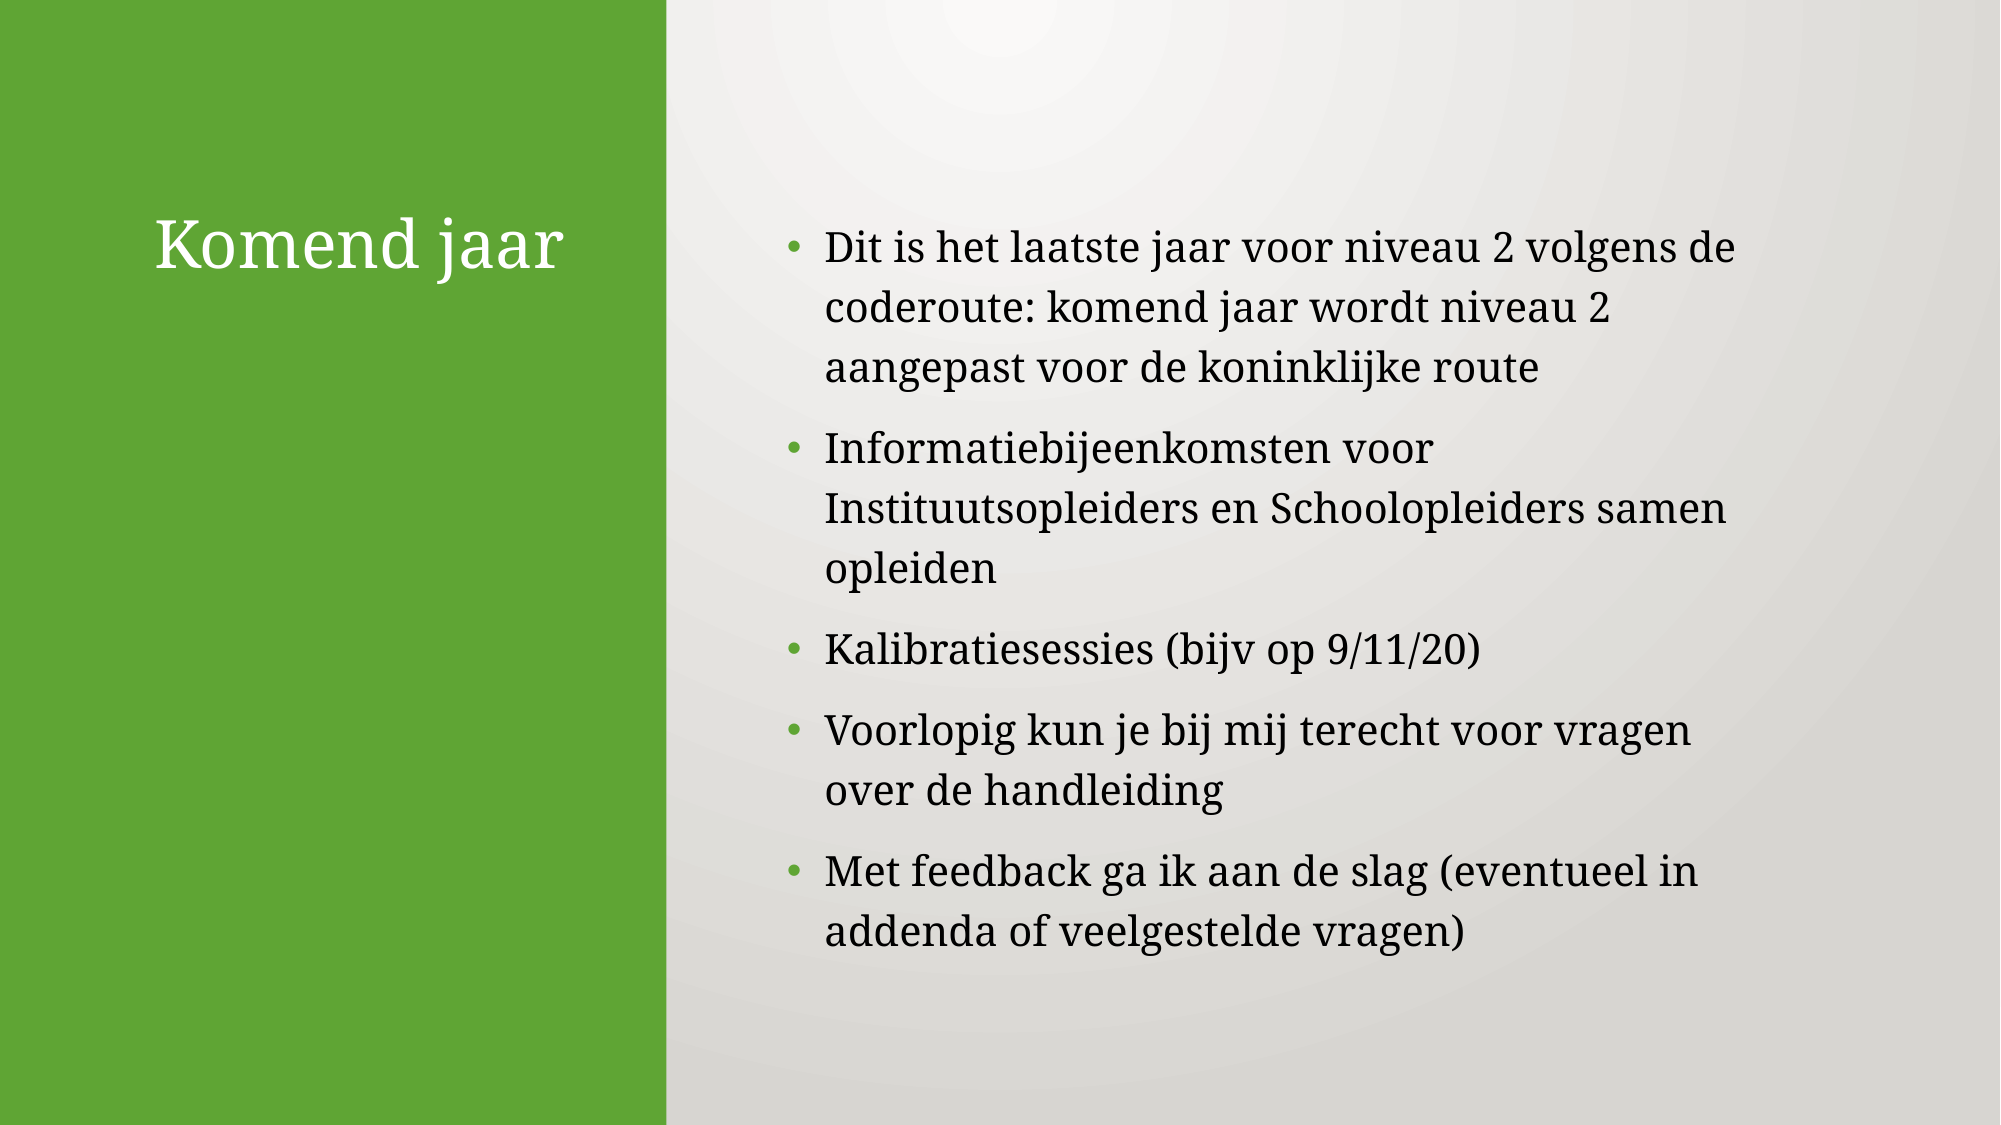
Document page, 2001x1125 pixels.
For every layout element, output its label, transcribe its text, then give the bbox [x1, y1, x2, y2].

title Komend jaar [139, 203, 587, 956]
text_box [668, 0, 2000, 1125]
text_box [0, 0, 668, 1125]
list Dit is het laatste jaar voor niveau 2 volgens de coderoute: komend jaar wordt niveau 2 aangepast voor de koninklijke route Informatiebijeenkomsten voor Instituutsopleiders en Schoolopleiders samen opleiden Kalibratiesessies (bijv op 9/11/20) Voorlopig kun je bij mij terecht voor vragen over de handleiding Met feedback ga ik aan de slag (eventueel in addenda of veelgestelde vragen) [771, 203, 1762, 1010]
